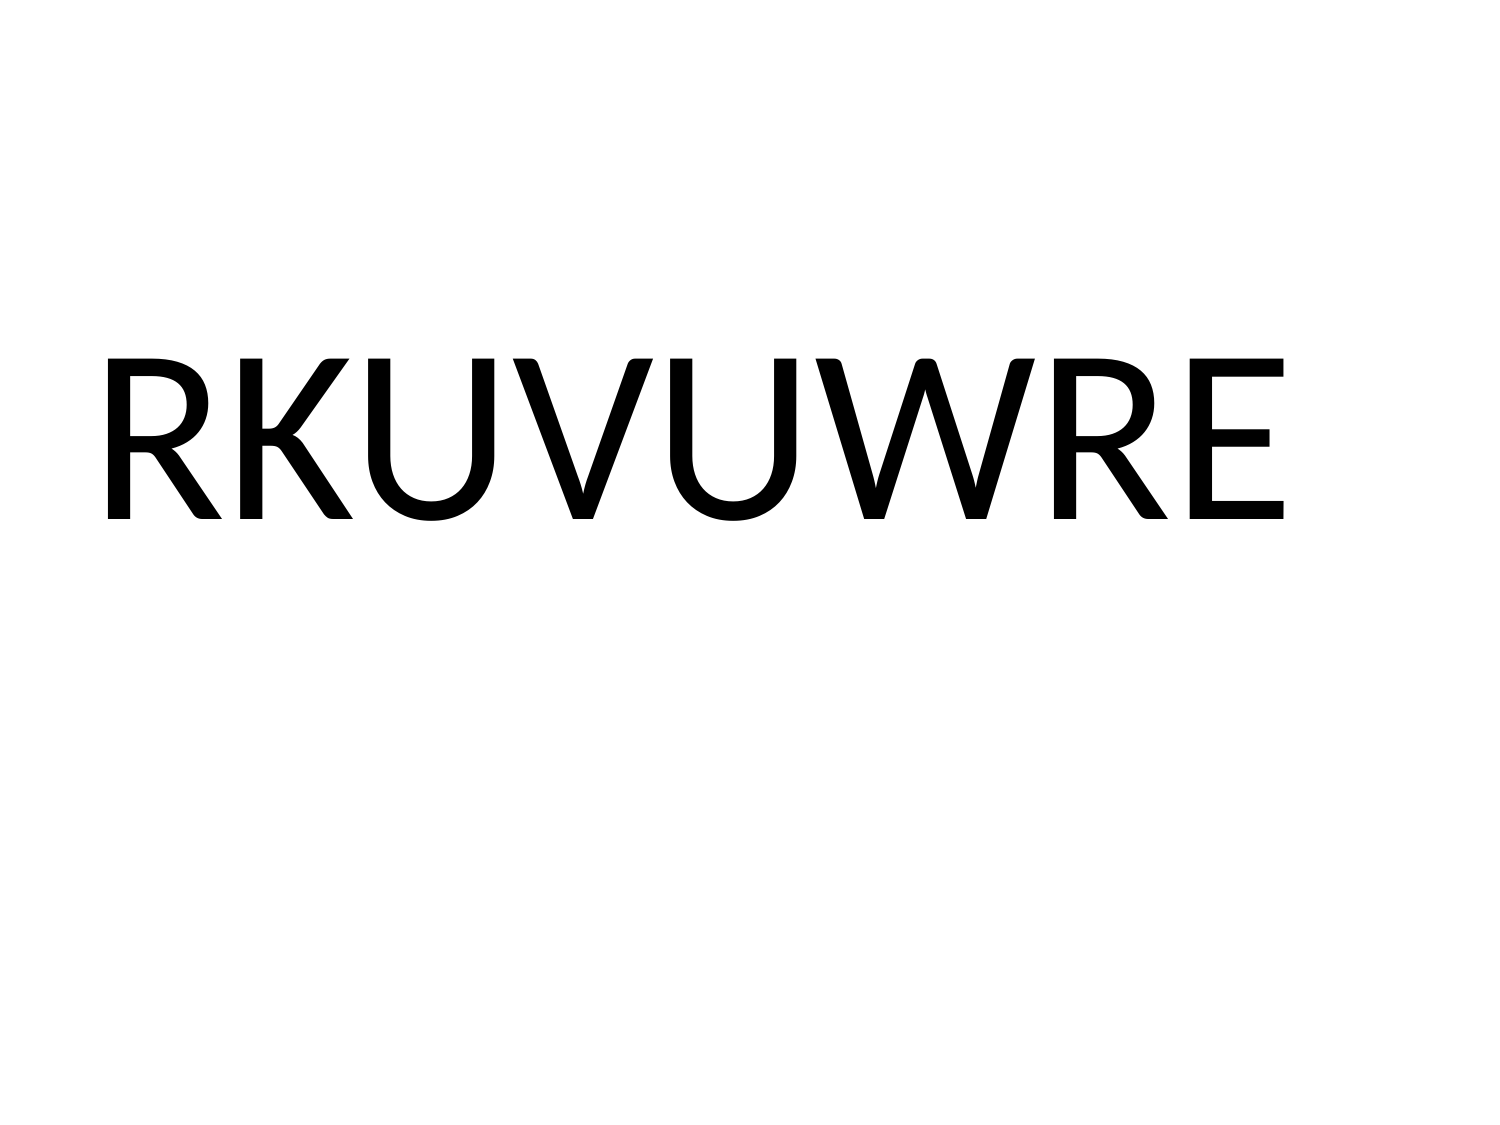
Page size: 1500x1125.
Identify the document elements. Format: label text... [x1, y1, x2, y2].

list RKUVUWRE [75, 262, 1425, 1005]
